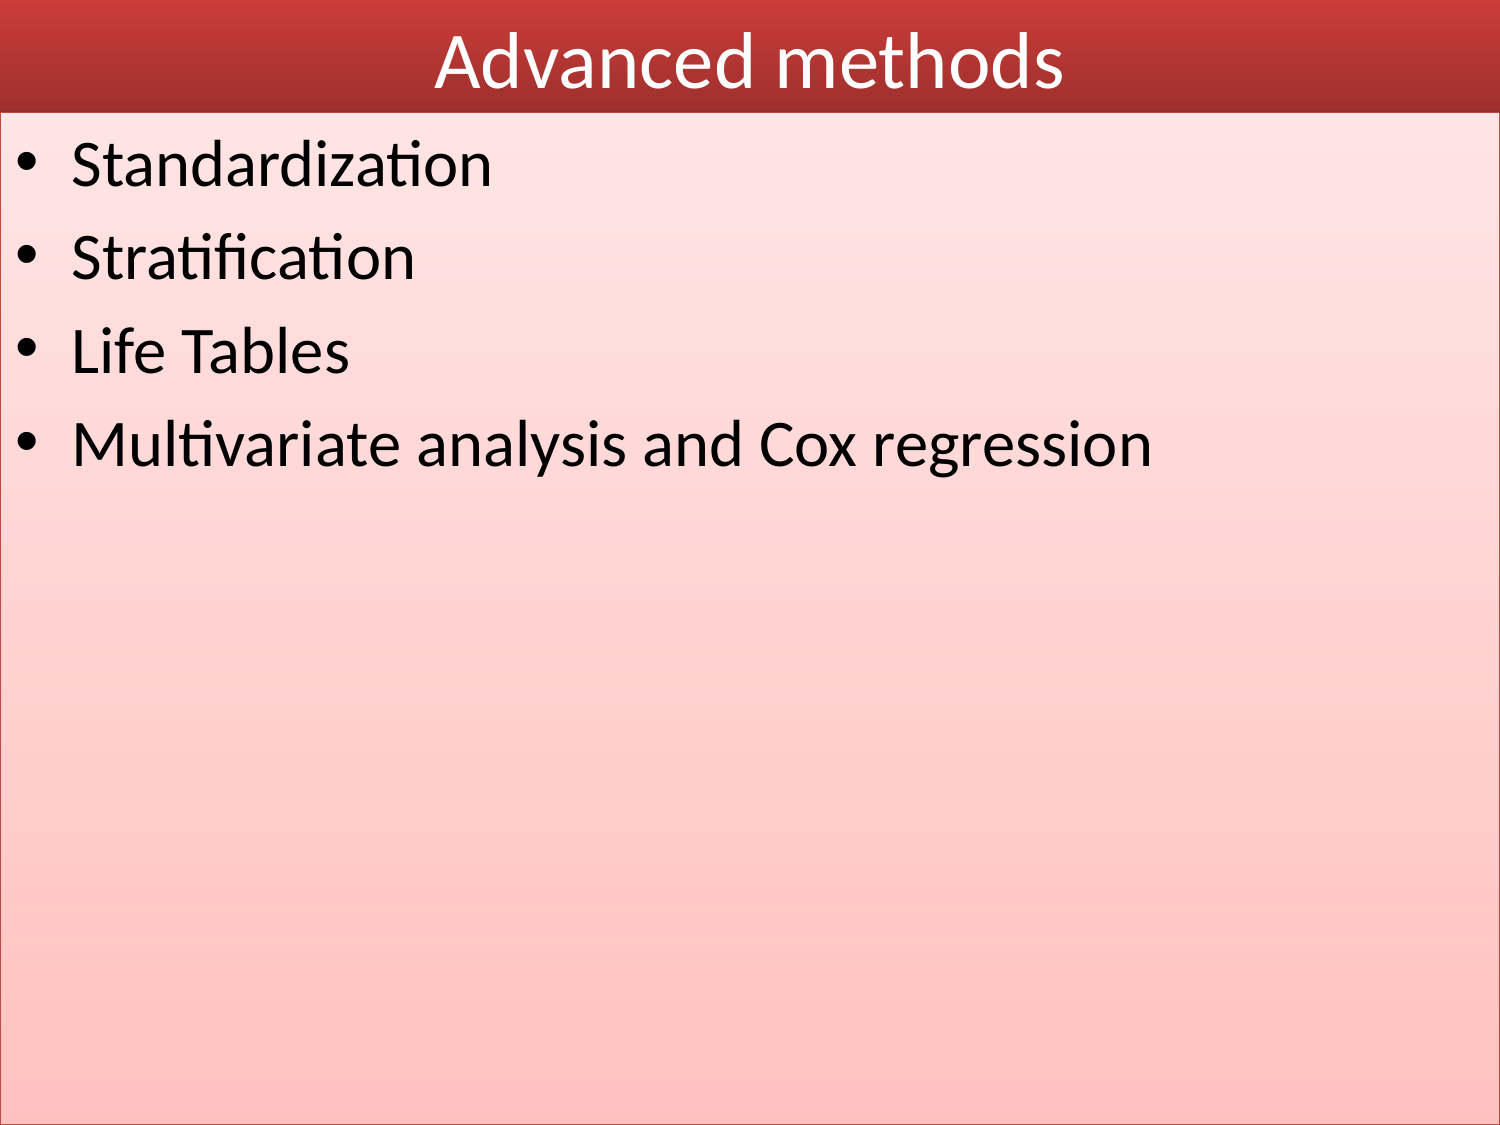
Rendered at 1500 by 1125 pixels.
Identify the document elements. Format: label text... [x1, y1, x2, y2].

title Advanced methods [0, 0, 1500, 111]
list Standardization Stratification Life Tables Multivariate analysis and Cox regression [0, 112, 1500, 1125]
